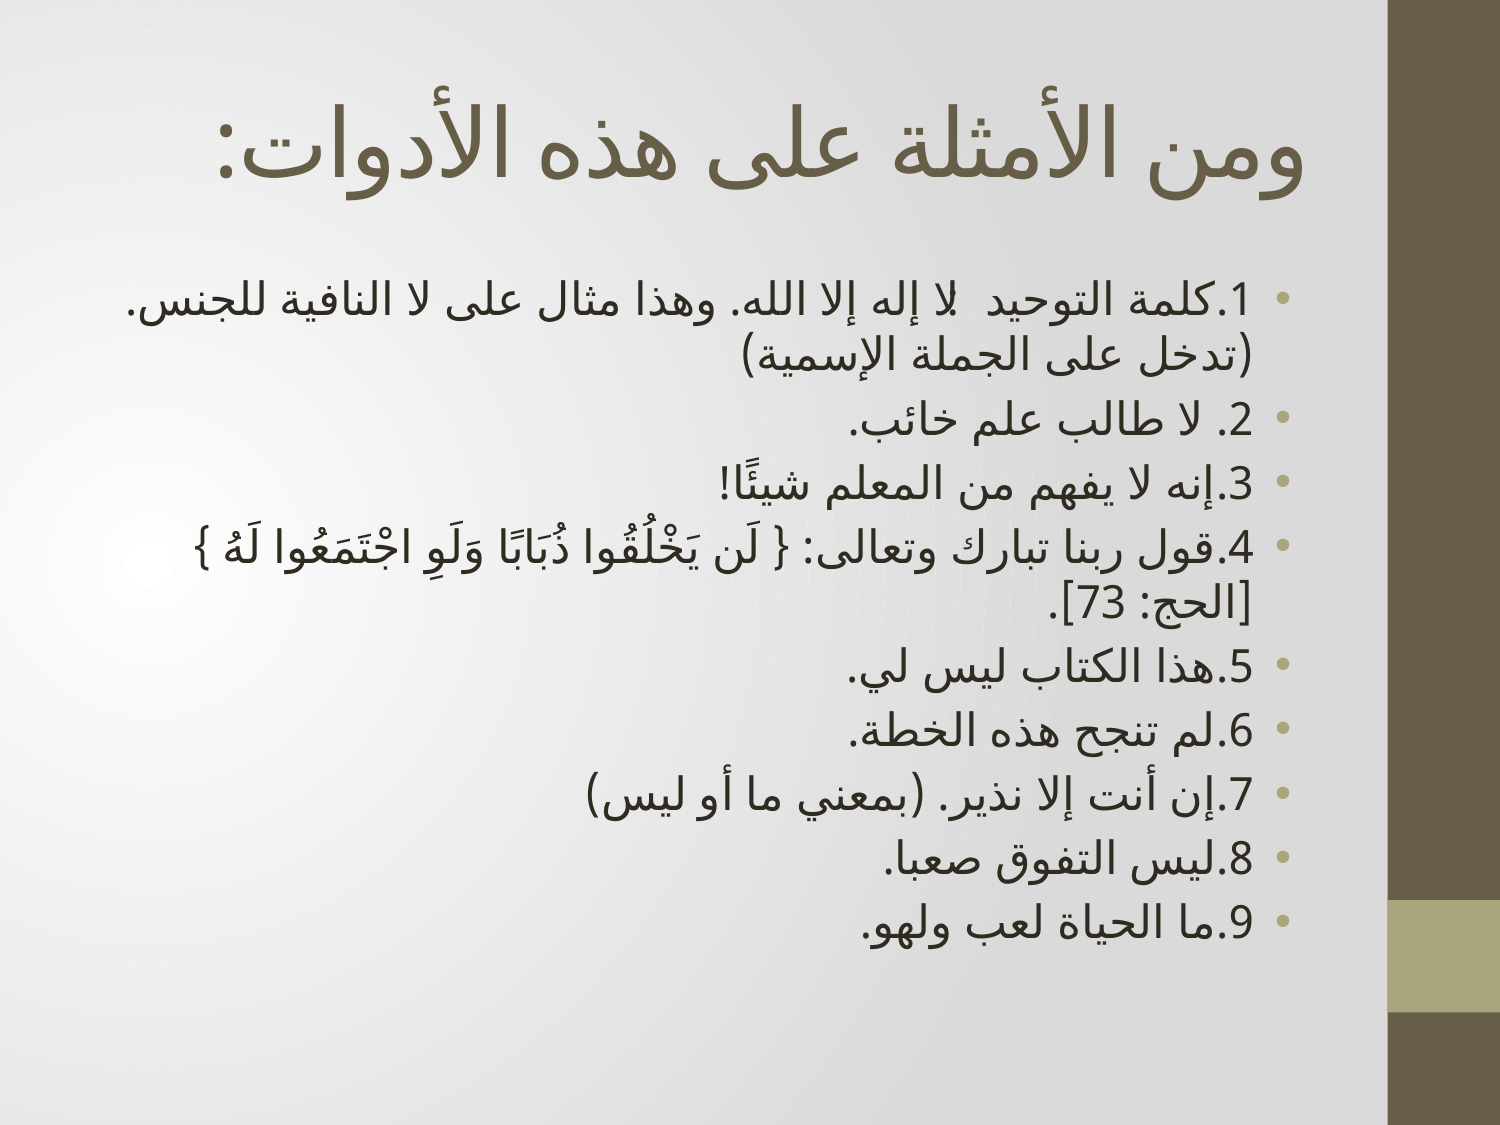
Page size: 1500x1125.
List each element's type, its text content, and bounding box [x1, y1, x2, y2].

list 1. كلمة التوحيد: لا إله إلا الله. وهذا مثال على لا النافية للجنس. (تدخل على الجملة الإسمية) 2. لا طالب علم خائب. 3. إنه لا يفهم من المعلم شيئًا! 4. قول ربنا تبارك وتعالى: { لَن يَخْلُقُوا ذُبَابًا وَلَوِ اجْتَمَعُوا لَهُ } [الحج: 73]. 5. هذا الكتاب ليس لي. 6. لم تنجح هذه الخطة. 7. إن أنت إلا نذير. (بمعني ما أو ليس) 8. ليس التفوق صعبا. 9. ما الحياة لعب ولهو. [75, 262, 1325, 1050]
title ومن الأمثلة على هذه الأدوات: [75, 45, 1325, 233]
